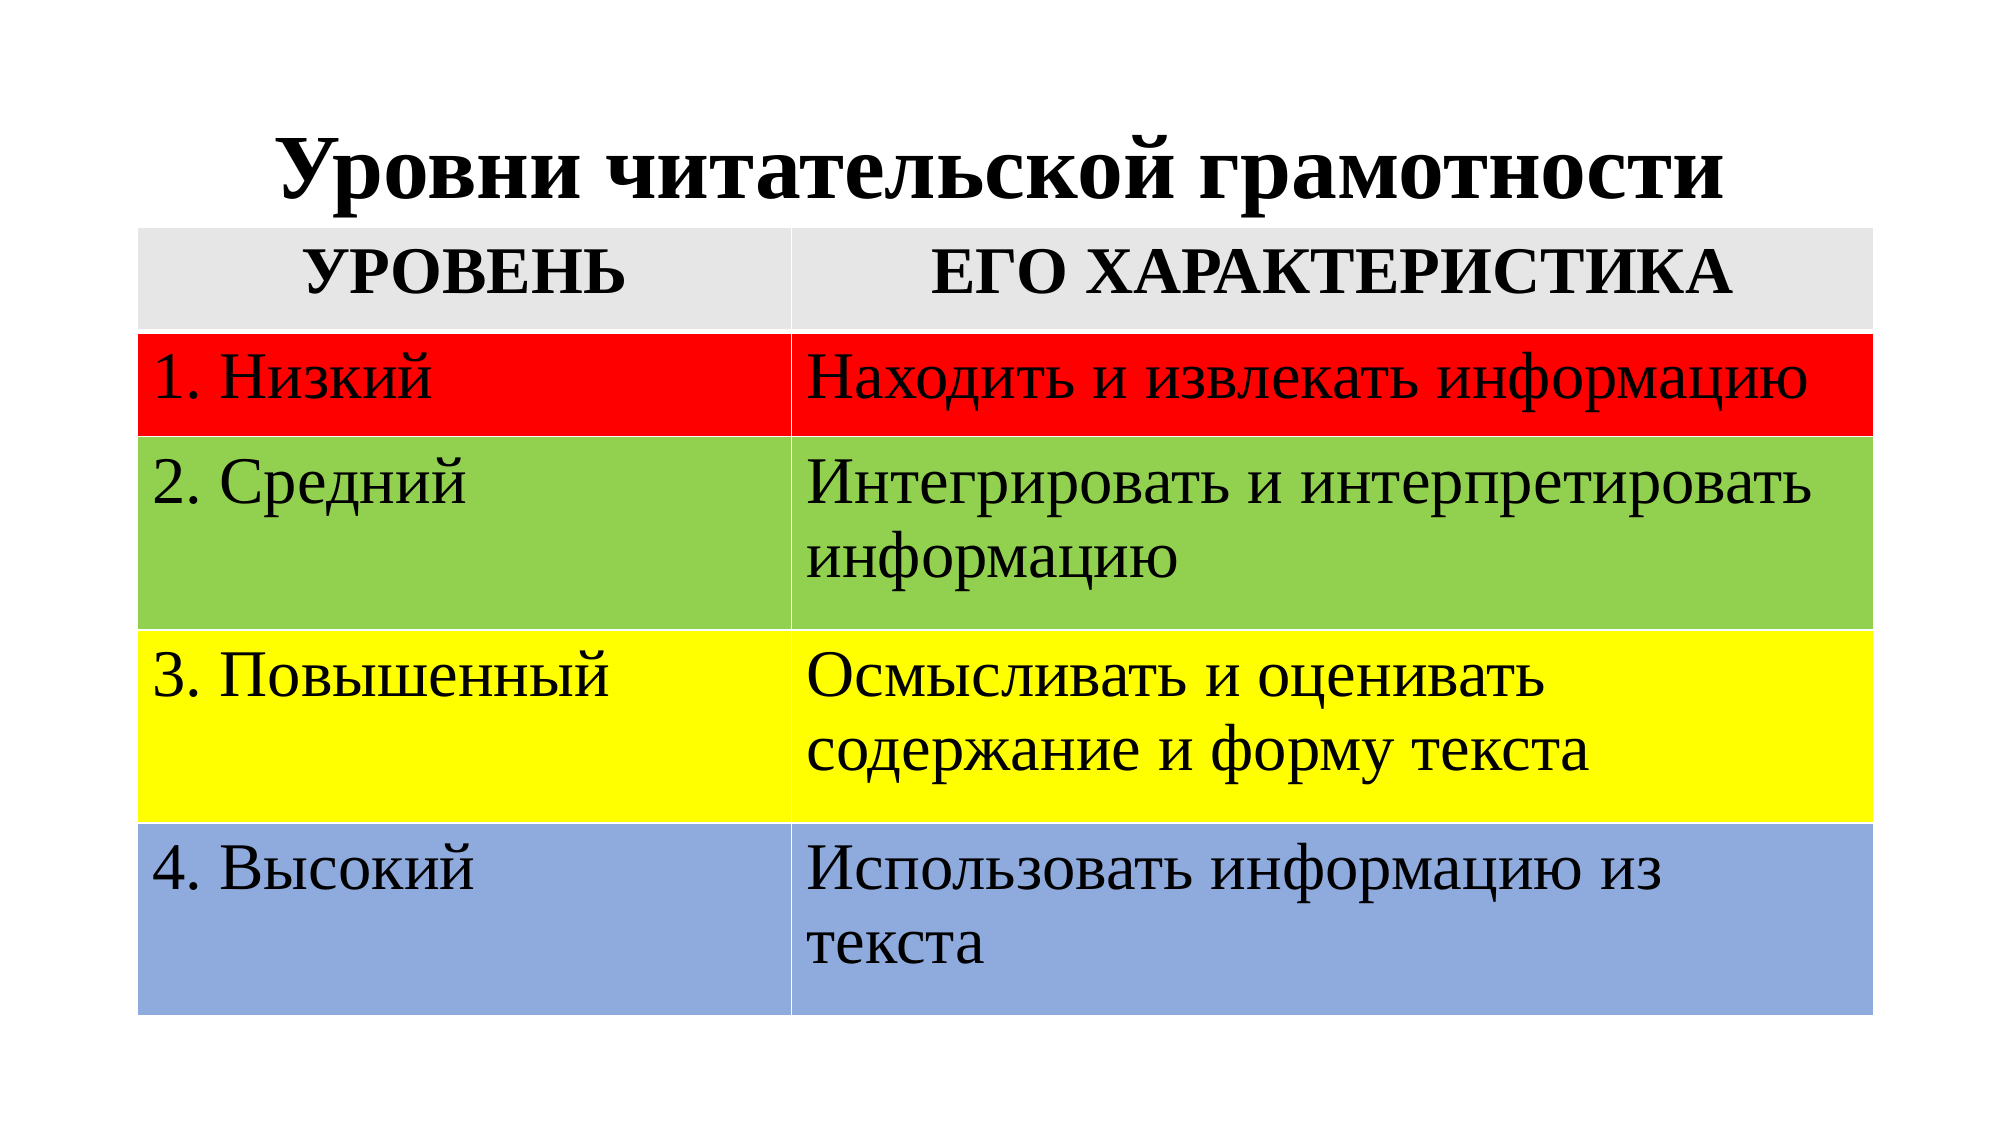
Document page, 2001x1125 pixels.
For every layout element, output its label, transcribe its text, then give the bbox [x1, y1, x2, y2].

table_cell Осмысливать и оценивать содержание и форму текста [792, 631, 1873, 822]
table_header УРОВЕНЬ [138, 228, 791, 329]
table_cell 1. Низкий [138, 334, 791, 436]
table_header ЕГО ХАРАКТЕРИСТИКА [792, 228, 1873, 329]
table_cell Интегрировать и интерпретировать информацию [792, 437, 1873, 629]
table_cell 2. Средний [138, 437, 791, 629]
table_cell 4. Высокий [138, 824, 791, 1015]
table_cell Находить и извлекать информацию [792, 334, 1873, 436]
table_cell 3. Повышенный [138, 631, 791, 822]
title Уровни читательской грамотности [137, 59, 1863, 226]
table_cell Использовать информацию из текста [792, 824, 1873, 1015]
